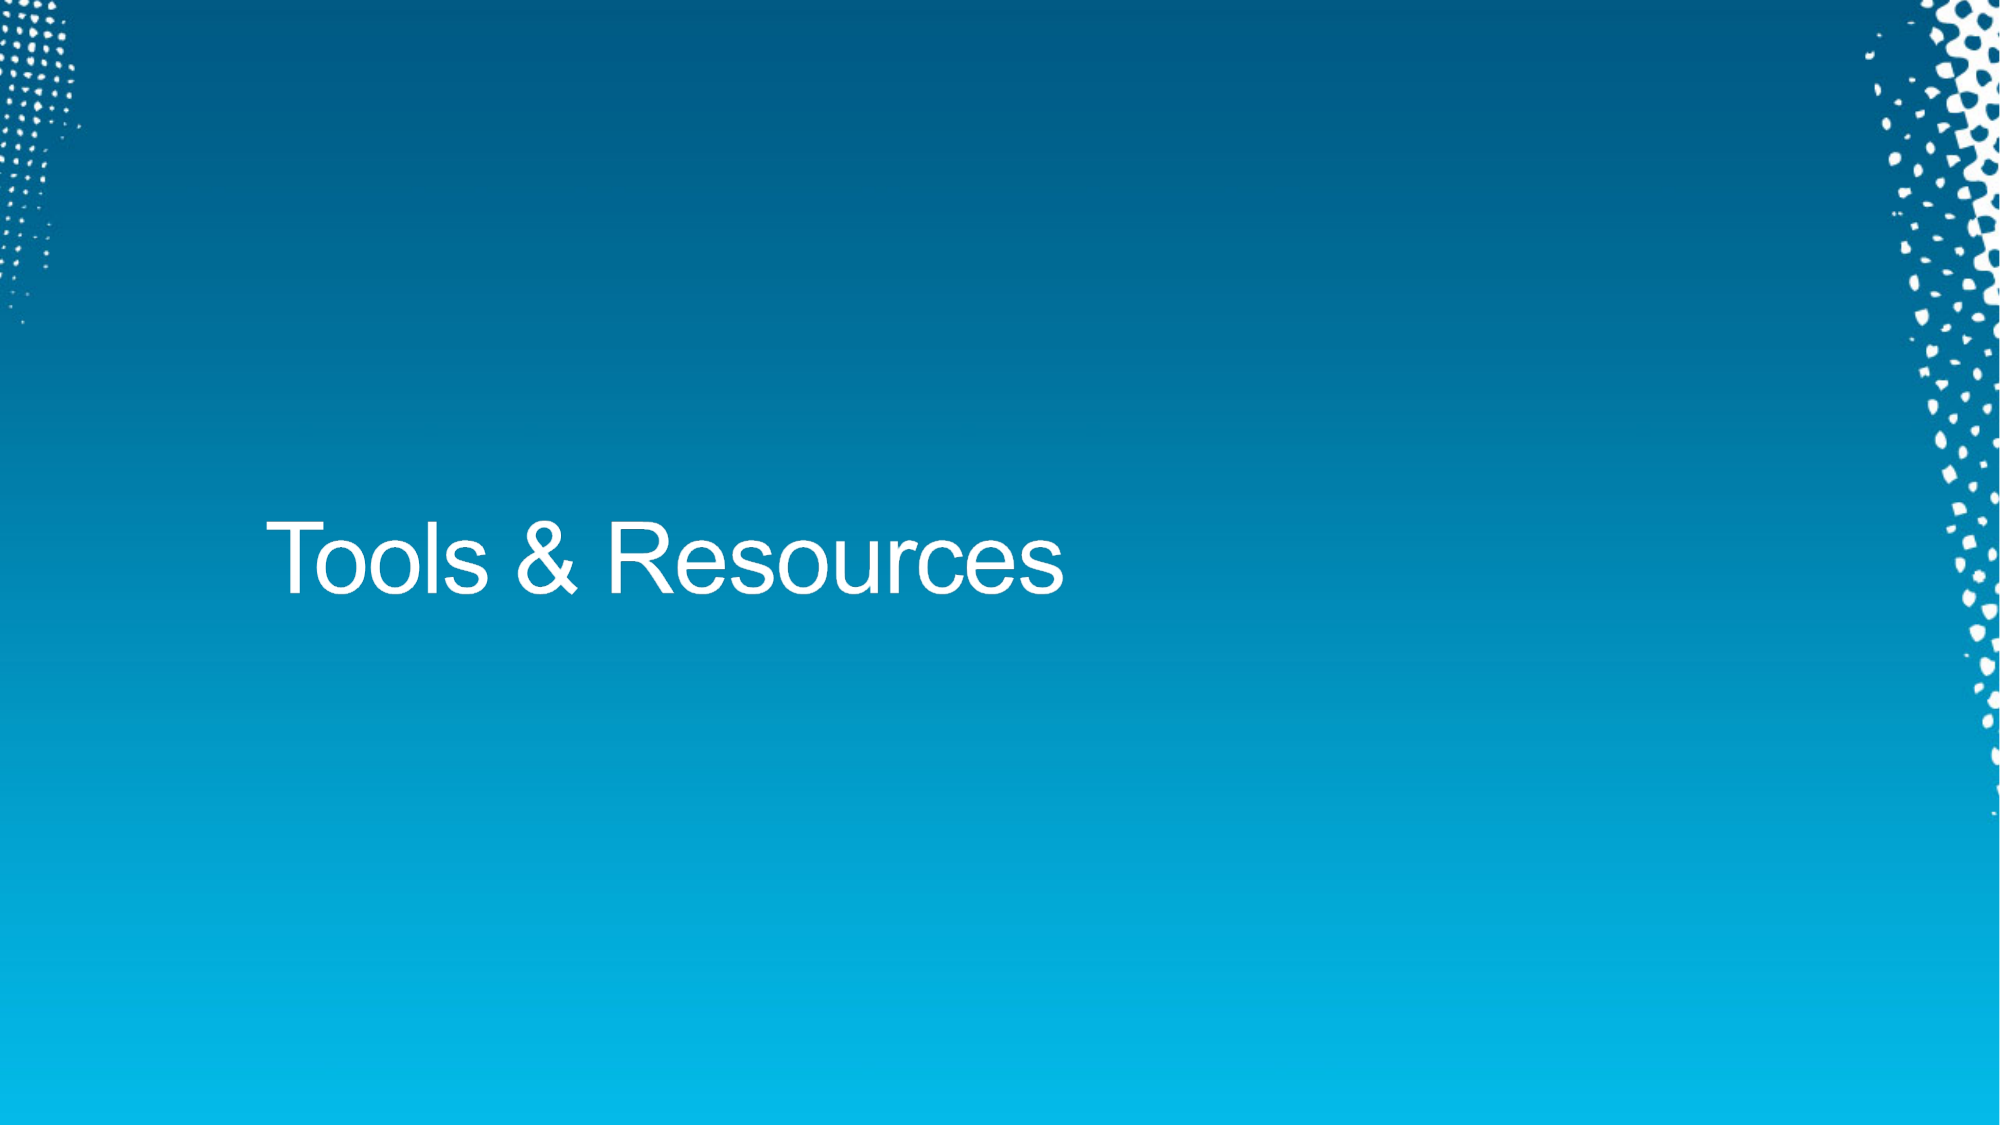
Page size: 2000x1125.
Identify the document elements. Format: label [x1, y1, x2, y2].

picture [919, 540, 963, 594]
picture [1995, 582, 2000, 595]
picture [16, 143, 21, 151]
picture [18, 13, 26, 19]
picture [732, 540, 773, 594]
picture [47, 0, 57, 10]
picture [1889, 152, 1901, 166]
picture [1988, 691, 2000, 709]
picture [1955, 246, 1965, 256]
picture [1955, 557, 1965, 573]
picture [1980, 460, 1987, 469]
picture [1866, 51, 1874, 59]
picture [24, 72, 32, 79]
picture [1963, 589, 1976, 607]
picture [612, 522, 673, 593]
picture [1979, 657, 1995, 676]
picture [1994, 382, 2000, 391]
picture [1972, 570, 1986, 583]
picture [18, 0, 29, 6]
picture [1909, 274, 1920, 291]
picture [45, 16, 55, 24]
picture [28, 42, 36, 53]
picture [1930, 291, 1941, 297]
picture [317, 540, 365, 594]
picture [1932, 235, 1943, 241]
picture [1919, 367, 1930, 378]
picture [1942, 269, 1953, 276]
picture [1925, 141, 1935, 155]
picture [33, 0, 42, 10]
picture [1911, 223, 1918, 230]
picture [0, 155, 5, 163]
picture [56, 47, 64, 55]
picture [0, 24, 9, 33]
picture [779, 540, 827, 594]
picture [1988, 547, 2000, 561]
picture [1978, 517, 1987, 527]
picture [1922, 200, 1934, 207]
picture [1992, 438, 2000, 448]
picture [1914, 308, 1929, 326]
picture [1892, 212, 1902, 216]
picture [1938, 122, 1950, 133]
picture [29, 27, 38, 38]
picture [1953, 301, 1962, 312]
picture [1021, 540, 1063, 594]
picture [1900, 240, 1912, 254]
picture [1957, 187, 1971, 200]
picture [1935, 379, 1948, 391]
picture [43, 42, 49, 53]
picture [13, 41, 25, 49]
picture [1969, 625, 1985, 642]
picture [9, 84, 15, 91]
picture [3, 10, 11, 18]
picture [1963, 535, 1977, 550]
picture [1915, 109, 1924, 119]
picture [428, 522, 436, 593]
picture [30, 14, 40, 23]
picture [1972, 312, 1985, 322]
picture [1970, 426, 1980, 436]
picture [1926, 344, 1939, 358]
picture [1921, 0, 1934, 8]
picture [1974, 683, 1985, 694]
picture [1914, 164, 1923, 177]
picture [1881, 117, 1891, 130]
picture [1875, 83, 1881, 96]
picture [446, 540, 487, 594]
picture [55, 62, 62, 69]
picture [1984, 349, 1992, 357]
picture [1948, 413, 1958, 424]
picture [1950, 359, 1960, 366]
picture [1960, 392, 1970, 403]
picture [1952, 502, 1967, 516]
picture [6, 97, 12, 105]
picture [33, 116, 40, 124]
picture [1929, 27, 1945, 45]
picture [17, 129, 23, 136]
picture [42, 31, 53, 39]
picture [34, 101, 43, 111]
picture [1935, 0, 2000, 306]
picture [1973, 368, 1982, 380]
picture [890, 541, 917, 593]
picture [10, 69, 17, 78]
picture [16, 22, 23, 34]
picture [1935, 431, 1946, 449]
picture [967, 540, 1014, 594]
picture [1993, 321, 2000, 339]
picture [1894, 99, 1902, 106]
picture [1991, 637, 2000, 652]
picture [31, 131, 37, 138]
picture [1898, 188, 1912, 198]
picture [0, 40, 9, 45]
picture [1983, 404, 1992, 414]
picture [1968, 481, 1978, 492]
picture [41, 59, 48, 67]
picture [1946, 155, 1961, 167]
picture [518, 521, 577, 594]
picture [1991, 747, 2000, 765]
picture [1935, 177, 1945, 189]
picture [1941, 324, 1952, 332]
picture [371, 540, 419, 594]
picture [1907, 77, 1917, 83]
picture [678, 540, 725, 594]
picture [1963, 335, 1972, 344]
picture [33, 88, 42, 97]
picture [1920, 257, 1932, 264]
picture [1958, 445, 1968, 460]
picture [1963, 278, 1976, 291]
picture [1942, 465, 1958, 483]
picture [26, 57, 34, 68]
picture [1946, 525, 1956, 533]
picture [1925, 87, 1941, 99]
picture [836, 541, 878, 594]
picture [1982, 714, 1993, 729]
picture [267, 522, 323, 593]
picture [1990, 492, 2000, 505]
picture [38, 74, 47, 80]
picture [1981, 604, 2000, 620]
picture [1945, 213, 1955, 220]
picture [11, 55, 21, 64]
picture [54, 76, 60, 83]
picture [1928, 399, 1939, 415]
picture [58, 32, 66, 41]
